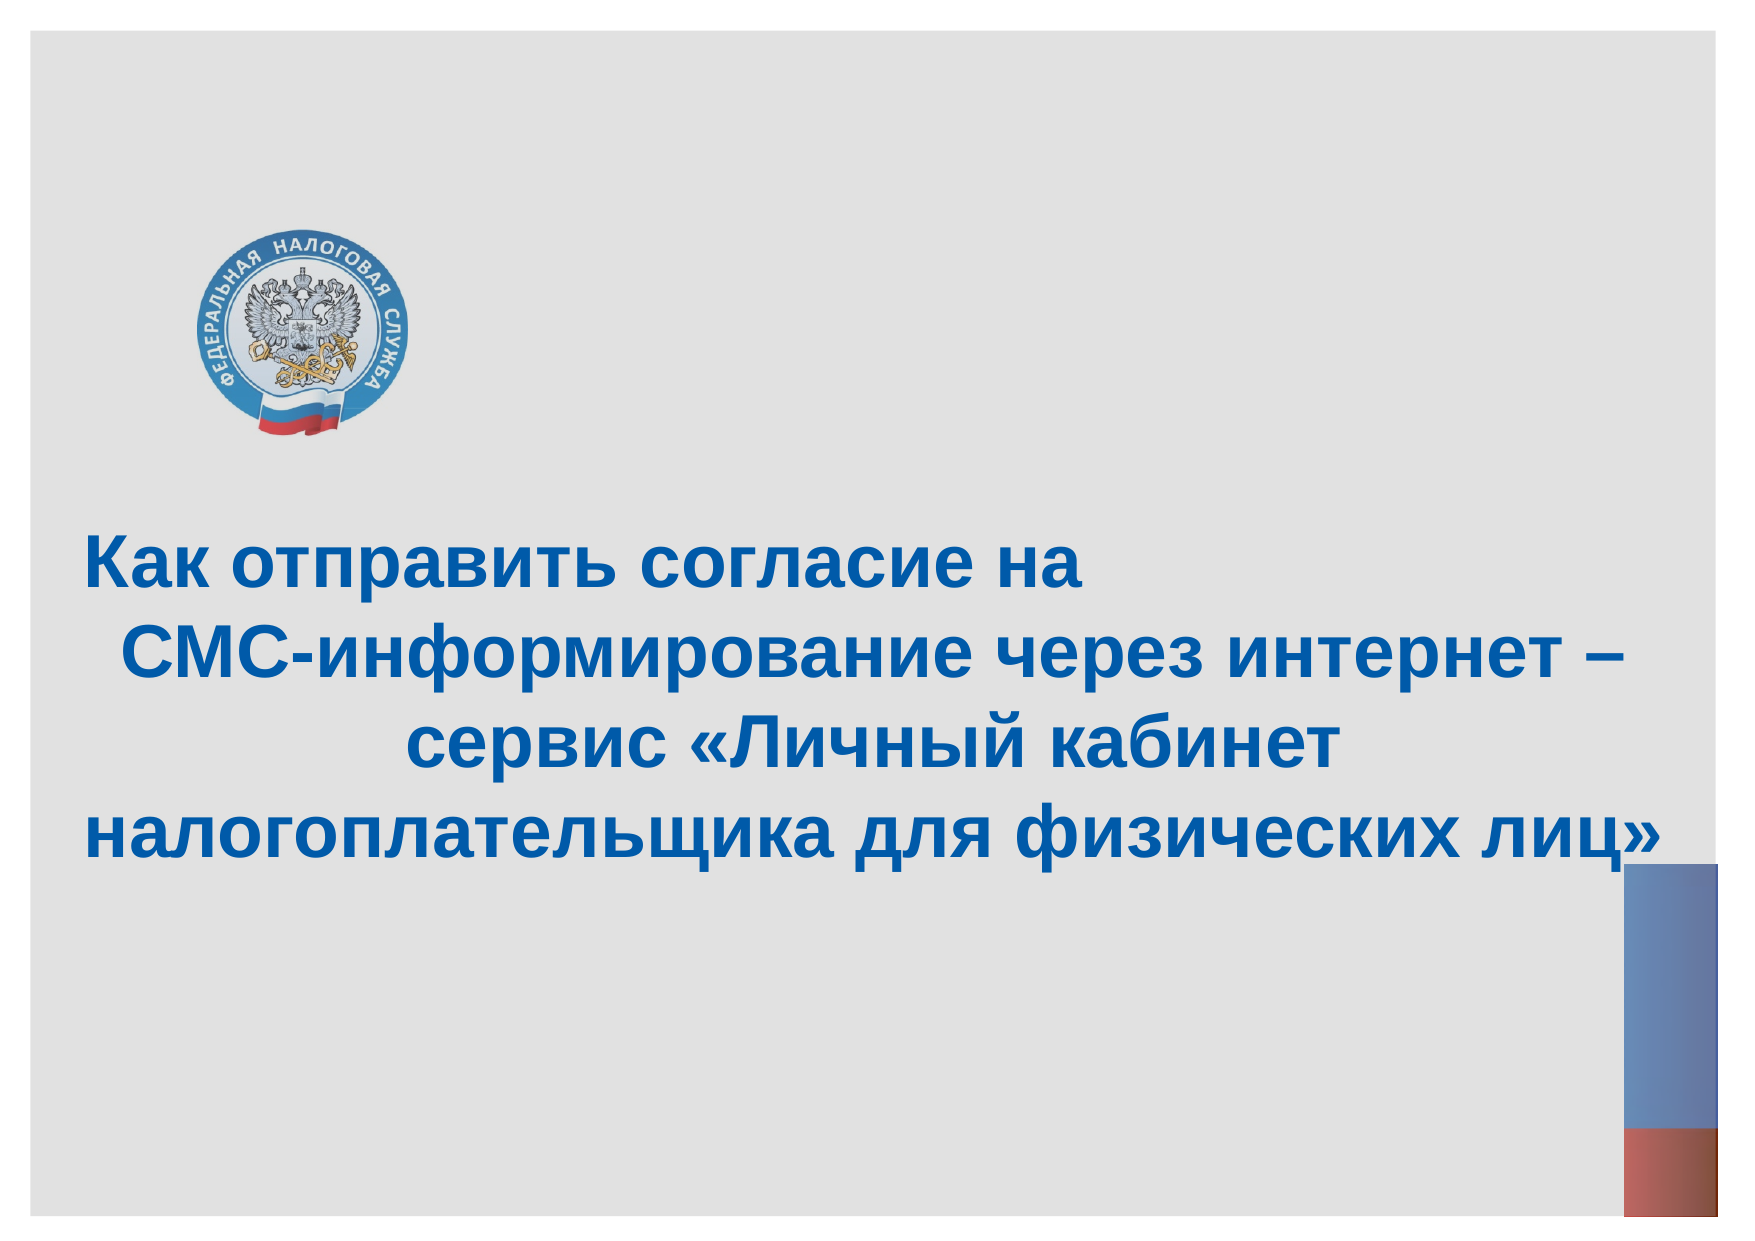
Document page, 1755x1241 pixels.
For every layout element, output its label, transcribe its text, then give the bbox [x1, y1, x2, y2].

text_box [29, 30, 1717, 1217]
text_box Как отправить согласие на СМС-информирование через интернет – сервис «Личный кабинет налогоплательщика для физических лиц» [51, 504, 1696, 880]
picture [1624, 864, 1718, 1217]
picture [197, 229, 408, 438]
